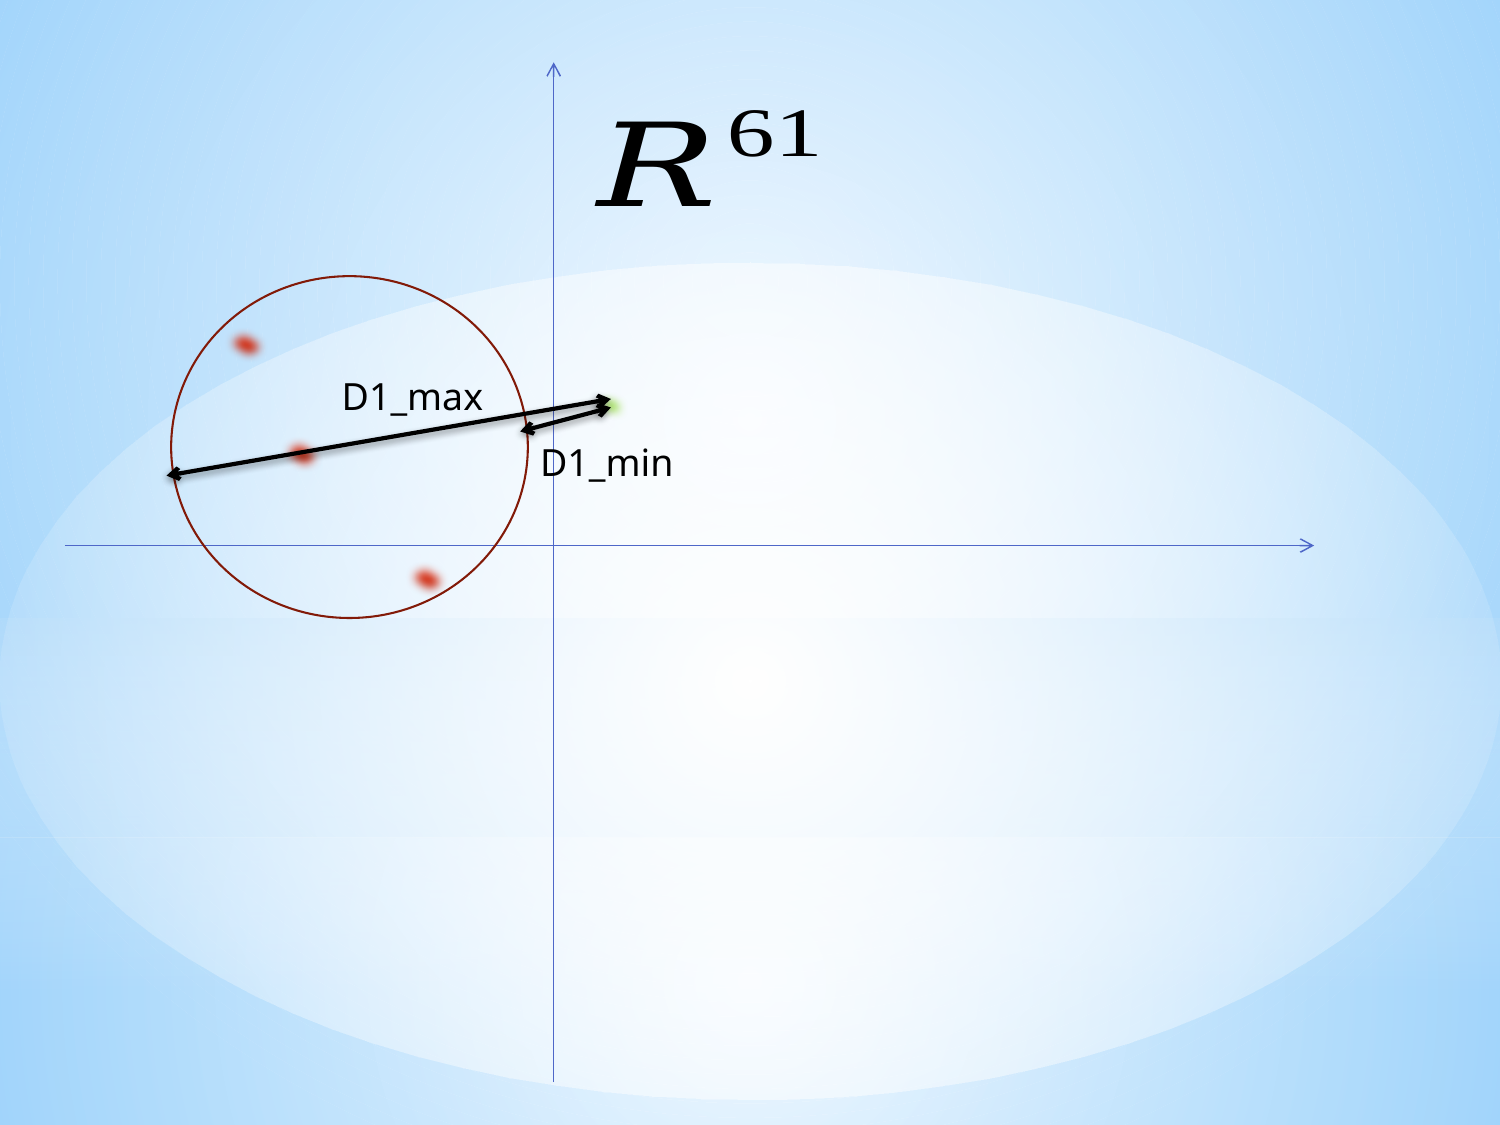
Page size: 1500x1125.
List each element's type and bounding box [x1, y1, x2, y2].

text_box [166, 398, 612, 476]
text_box [64, 62, 1315, 1083]
